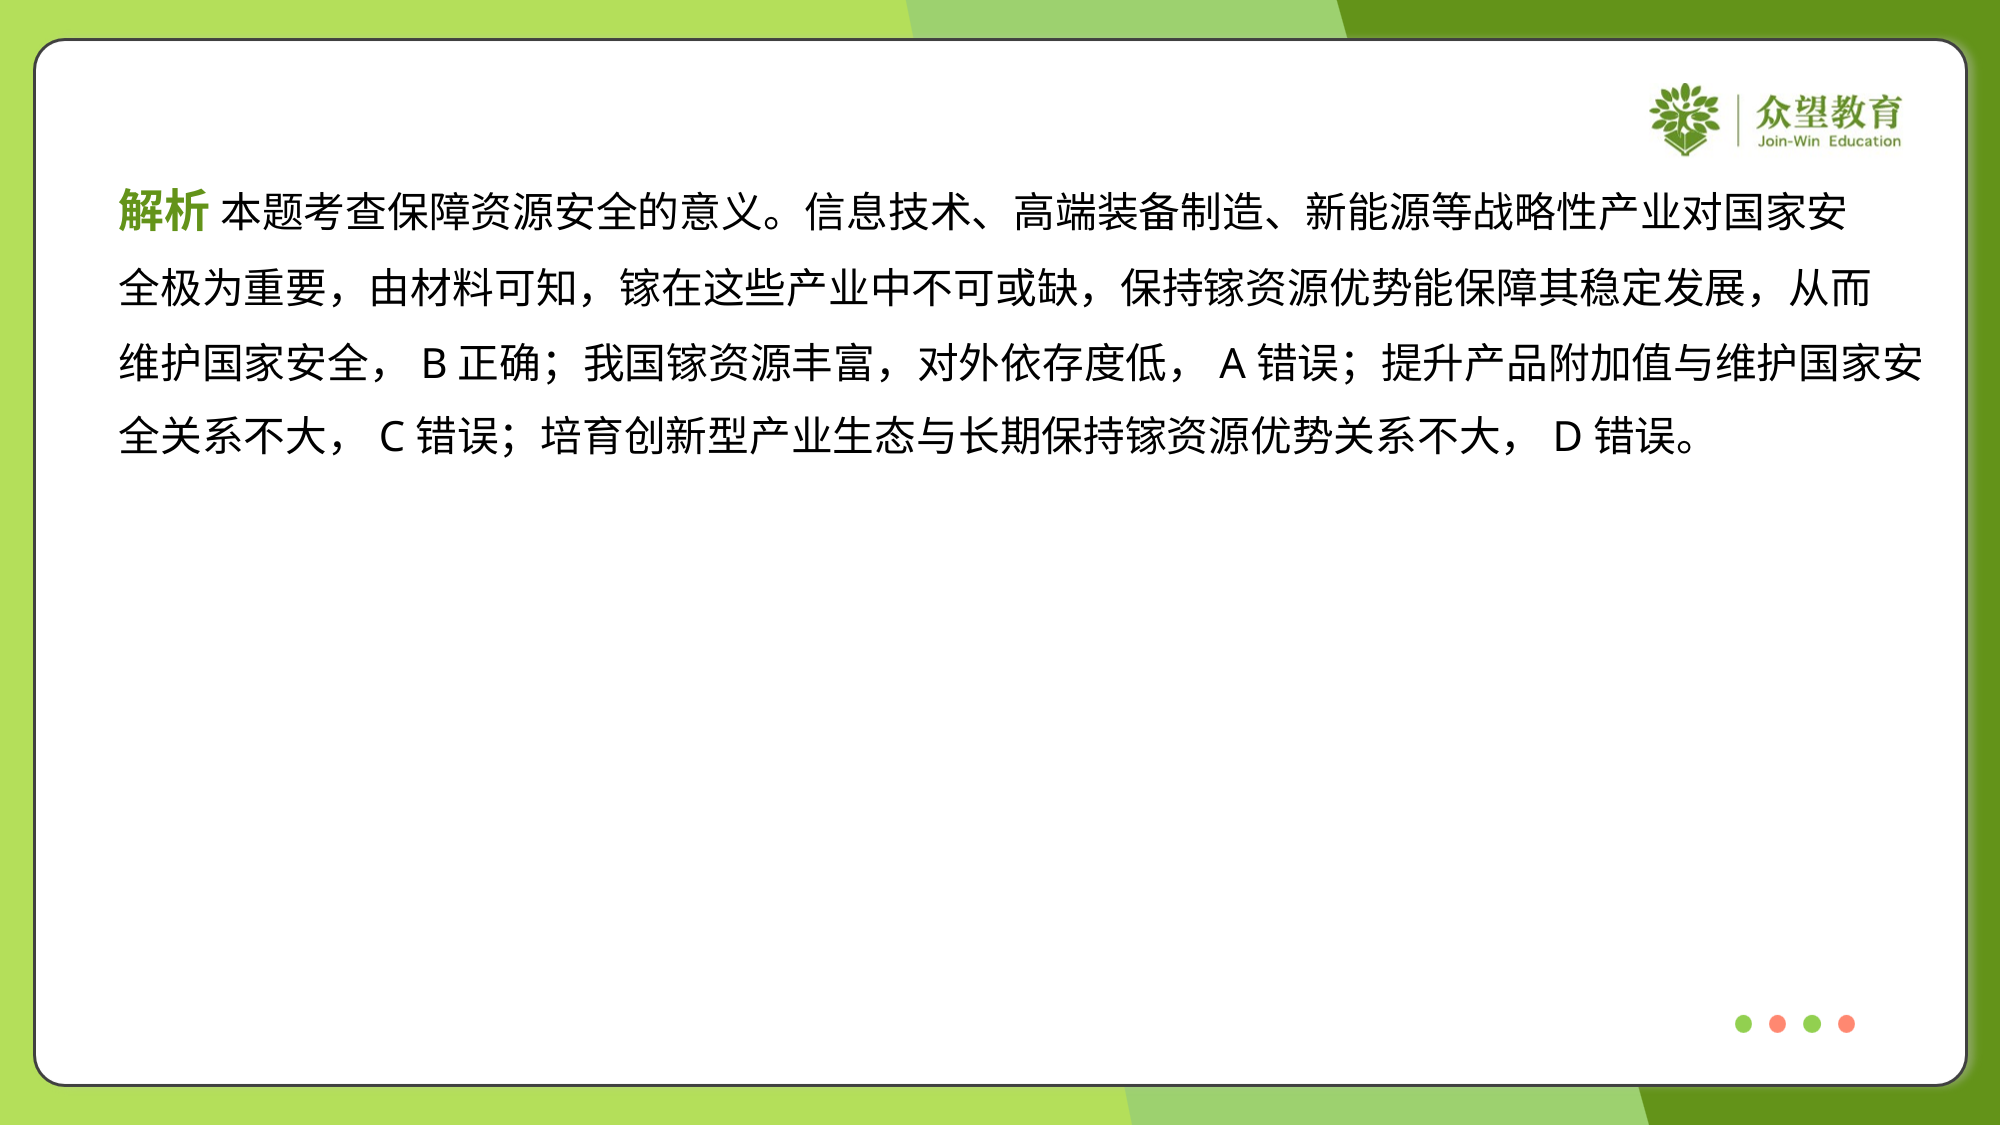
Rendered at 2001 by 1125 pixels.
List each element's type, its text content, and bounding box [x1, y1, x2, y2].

text_box 解析 本题考查保障资源安全的意义。信息技术、高端装备制造、新能源等战略性产业对国家安 全极为重要，由材料可知，镓在这些产业中不可或缺，保持镓资源优势能保障其稳定发展，从而 维护国家安全，B正确；我国镓资源丰富，对外依存度低，A错误；提升产品附加值与维护国家安 全关系不大，C错误；培育创新型产业生态与长期保持镓资源优势关系不大，D错误。 [118, 159, 1883, 452]
picture [0, 0, 2000, 1125]
